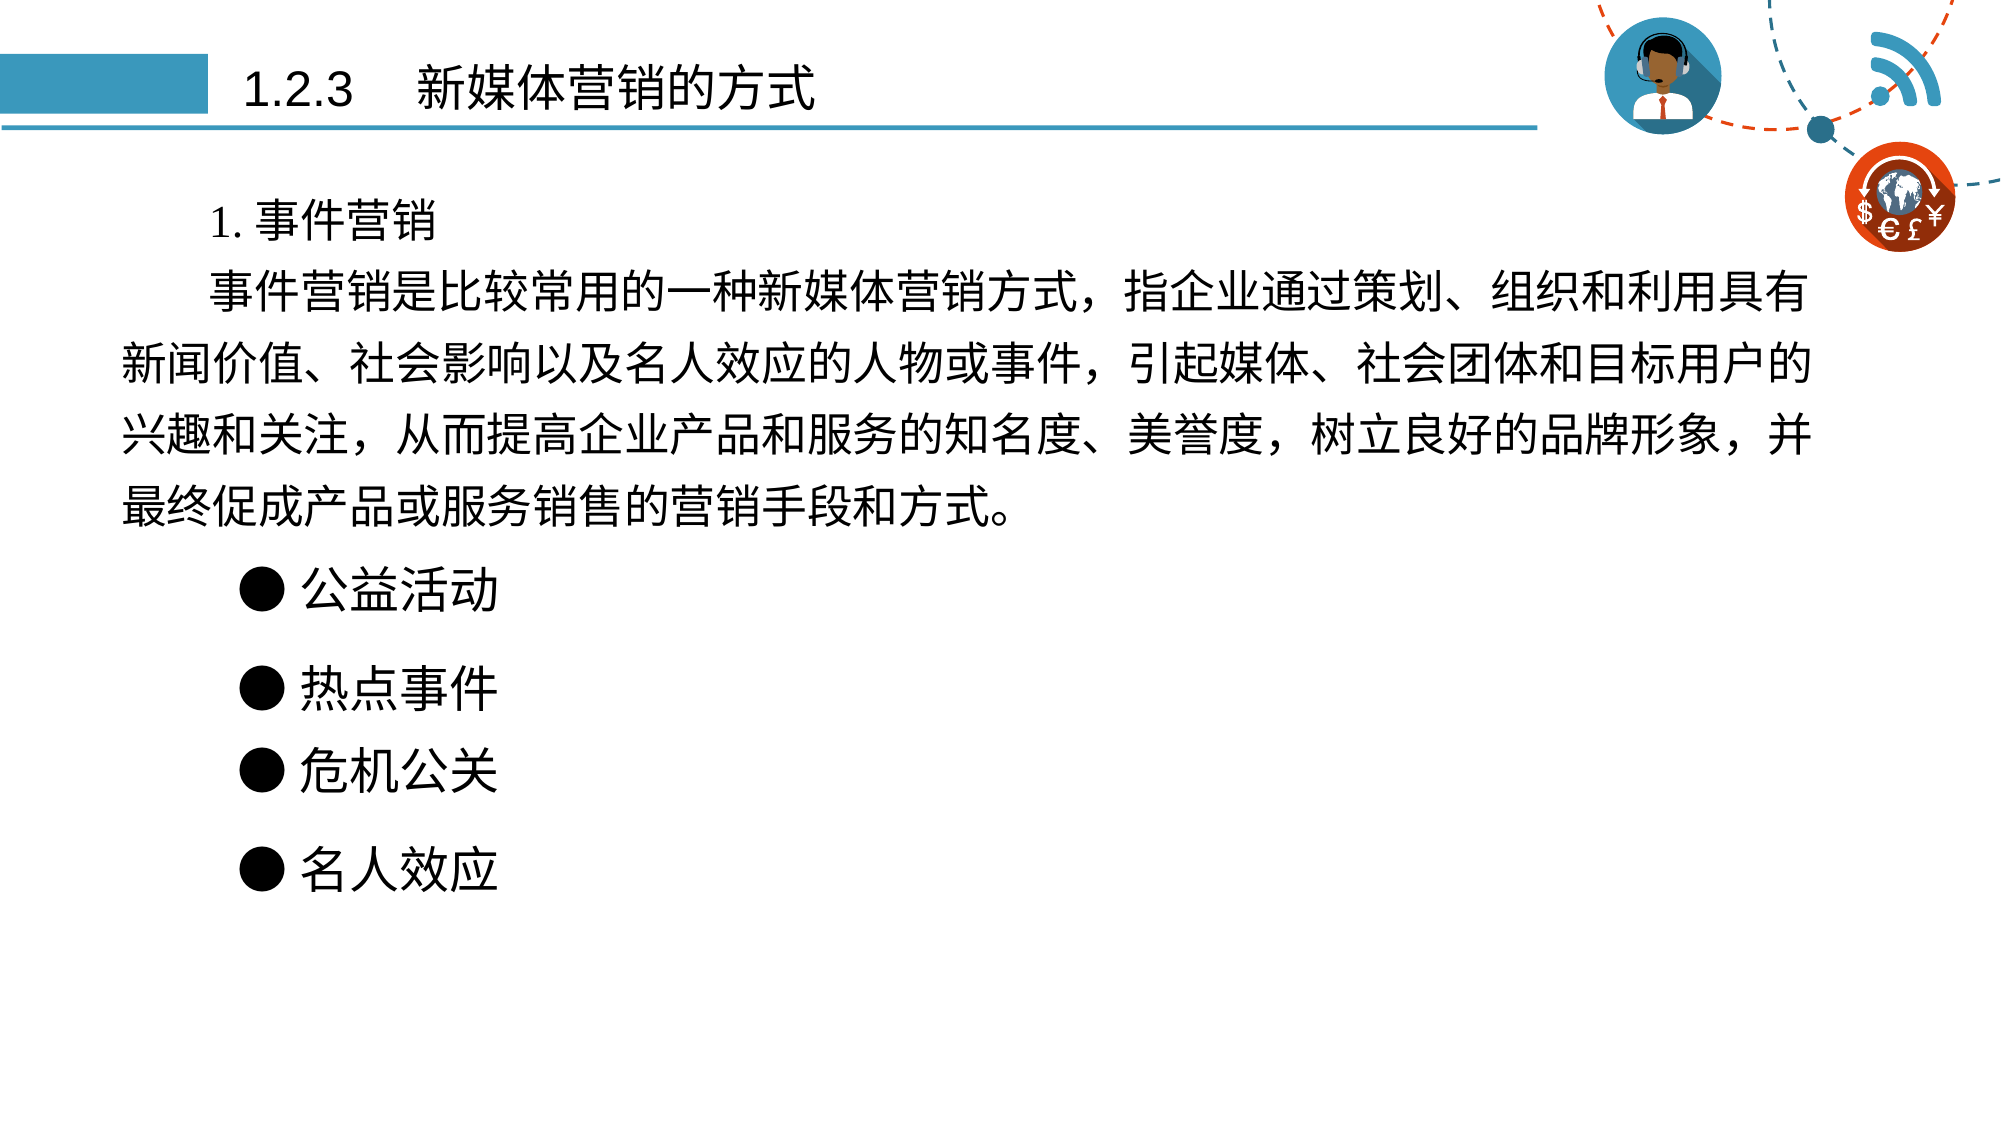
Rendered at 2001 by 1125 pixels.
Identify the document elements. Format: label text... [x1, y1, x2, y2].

title 1.2.3 新媒体营销的方式 [222, 55, 1863, 127]
text_box ●公益活动 [222, 551, 1295, 626]
text_box ●危机公关 [222, 731, 1295, 807]
text_box ●名人效应 [222, 831, 1295, 907]
list 1.事件营销 事件营销是比较常用的一种新媒体营销方式，指企业通过策划、组织和利用具有新闻价值、社会影响以及名人效应的人物或事件，引起媒体、社会团体和目标用户的兴趣和关注，从而提高企业产品和服务的知名度、美誉度，树立良好的品牌形象，并最终促成产品或服务销售的营销手段和方式。 [100, 164, 1840, 1014]
text_box ●热点事件 [222, 649, 1295, 725]
